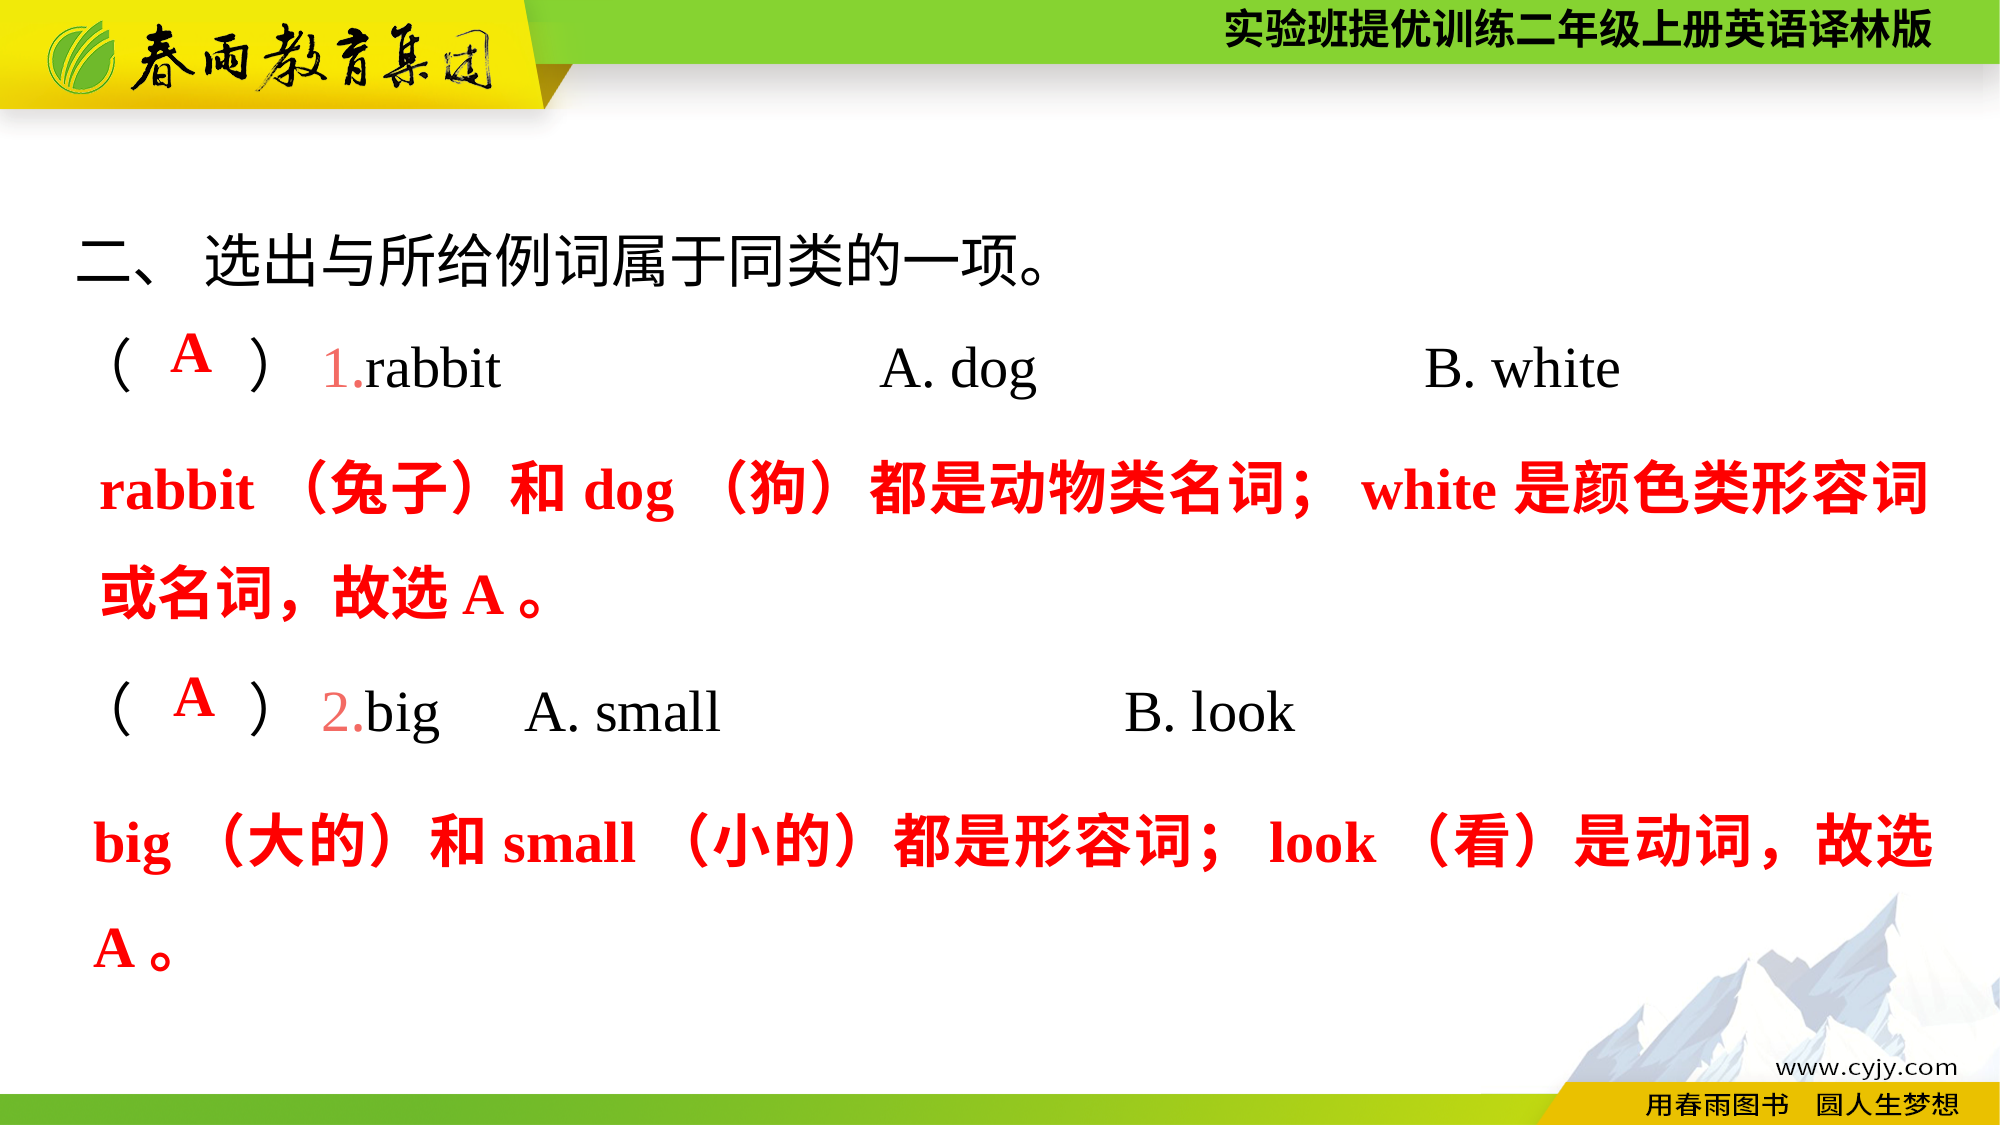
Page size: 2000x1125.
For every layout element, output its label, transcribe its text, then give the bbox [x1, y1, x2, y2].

text_box A [155, 306, 228, 392]
text_box A [158, 651, 231, 736]
picture [0, 0, 2000, 1125]
text_box rabbit（兔子）和dog（狗）都是动物类名词；white是颜色类形容词或名词，故选A。 [84, 408, 1945, 634]
list 二、 选出与所给例词属于同类的一项。 （ ）1.rabbit A. dog B. white （ ）2.big A. small B. look [59, 181, 1944, 757]
text_box big（大的）和small（小的）都是形容词；look（看）是动词，故选A。 [78, 761, 1963, 987]
